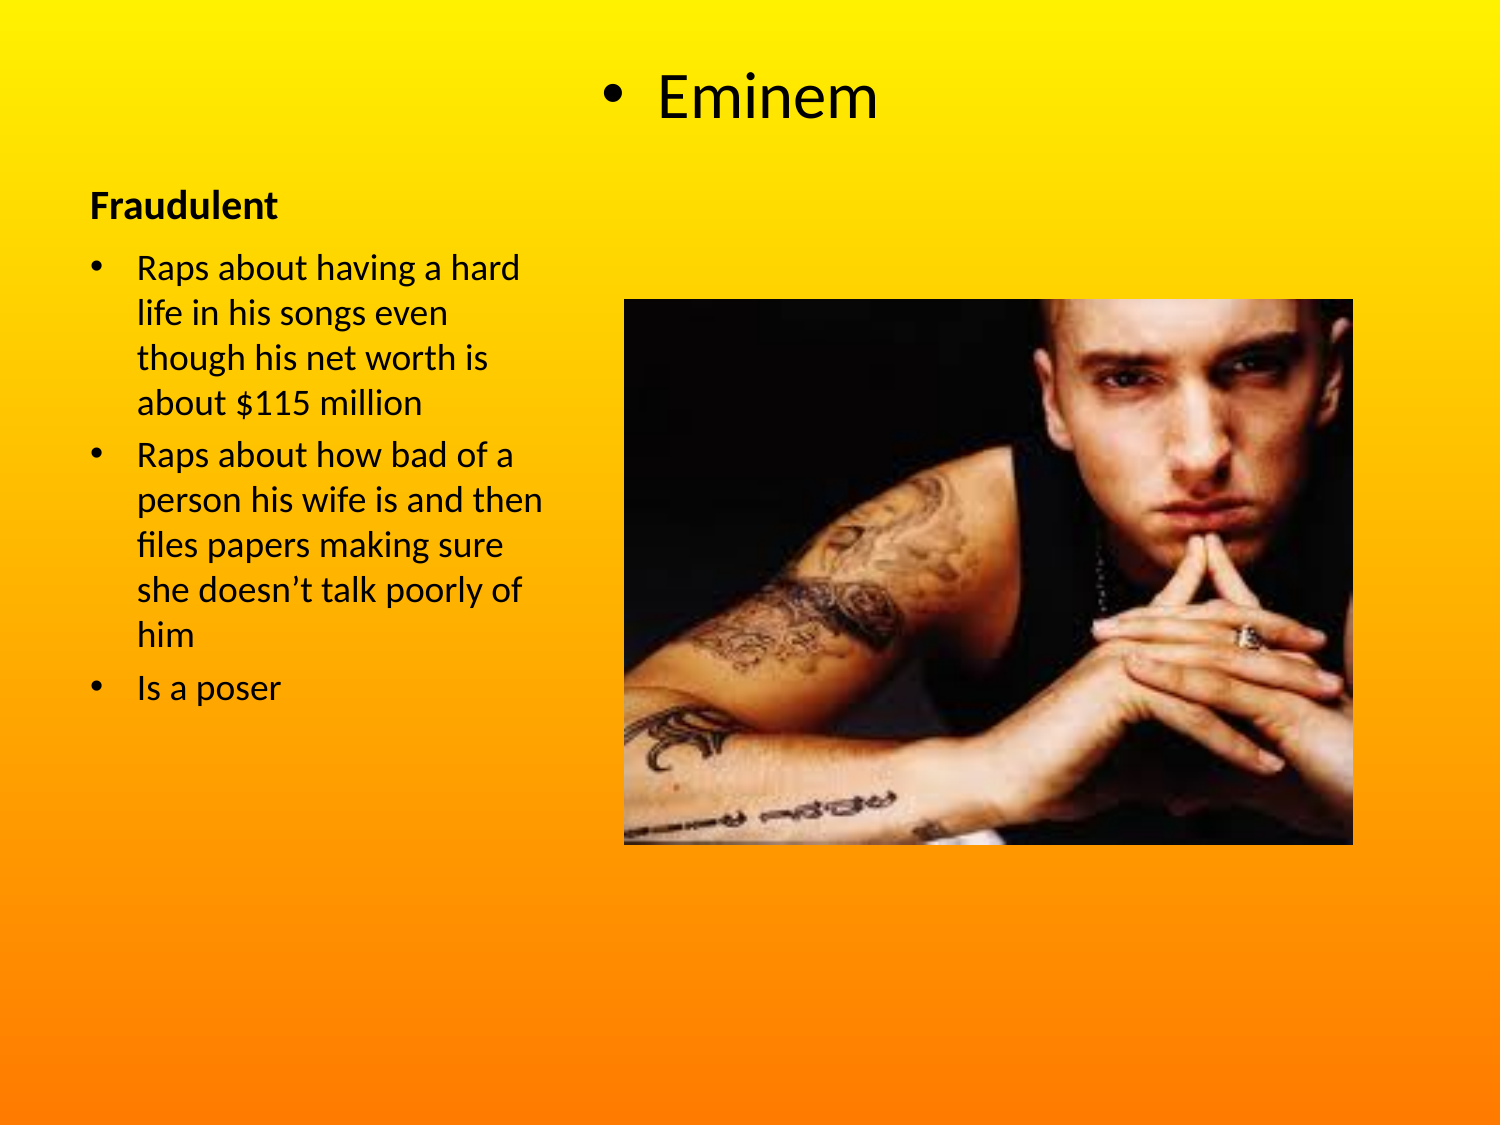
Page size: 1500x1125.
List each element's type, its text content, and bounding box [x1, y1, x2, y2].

list Raps about having a hard life in his songs even though his net worth is about $115 million Raps about how bad of a person his wife is and then files papers making sure she doesn’t talk poorly of him Is a poser [75, 235, 569, 1005]
title Fraudulent [75, 44, 569, 235]
list Eminem [586, 44, 1425, 1005]
picture [624, 299, 1353, 845]
